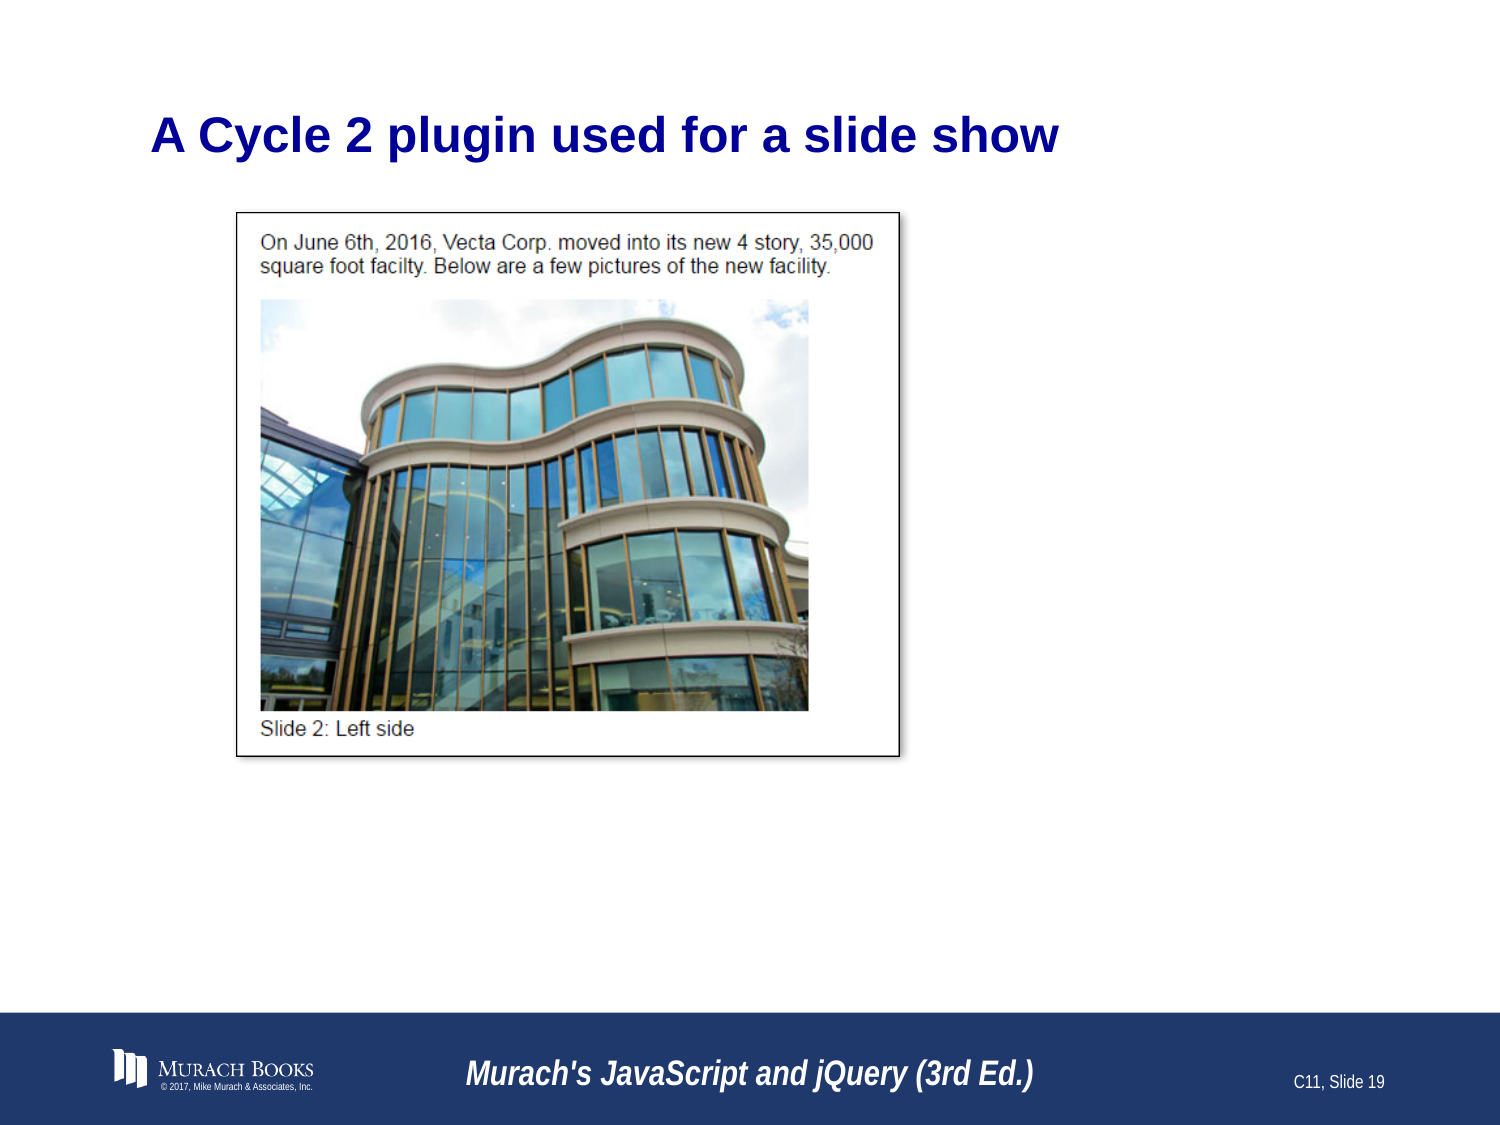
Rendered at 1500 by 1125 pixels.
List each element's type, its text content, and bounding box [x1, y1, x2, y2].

title A Cycle 2 plugin used for a slide show [150, 102, 1350, 164]
slide_number Murach's JavaScript and jQuery (3rd Ed.) [463, 1025, 1050, 1100]
picture [236, 212, 901, 757]
footer © 2017, Mike Murach & Associates, Inc. [12, 1025, 463, 1100]
slide_number C11, Slide 19 [1087, 1025, 1400, 1100]
